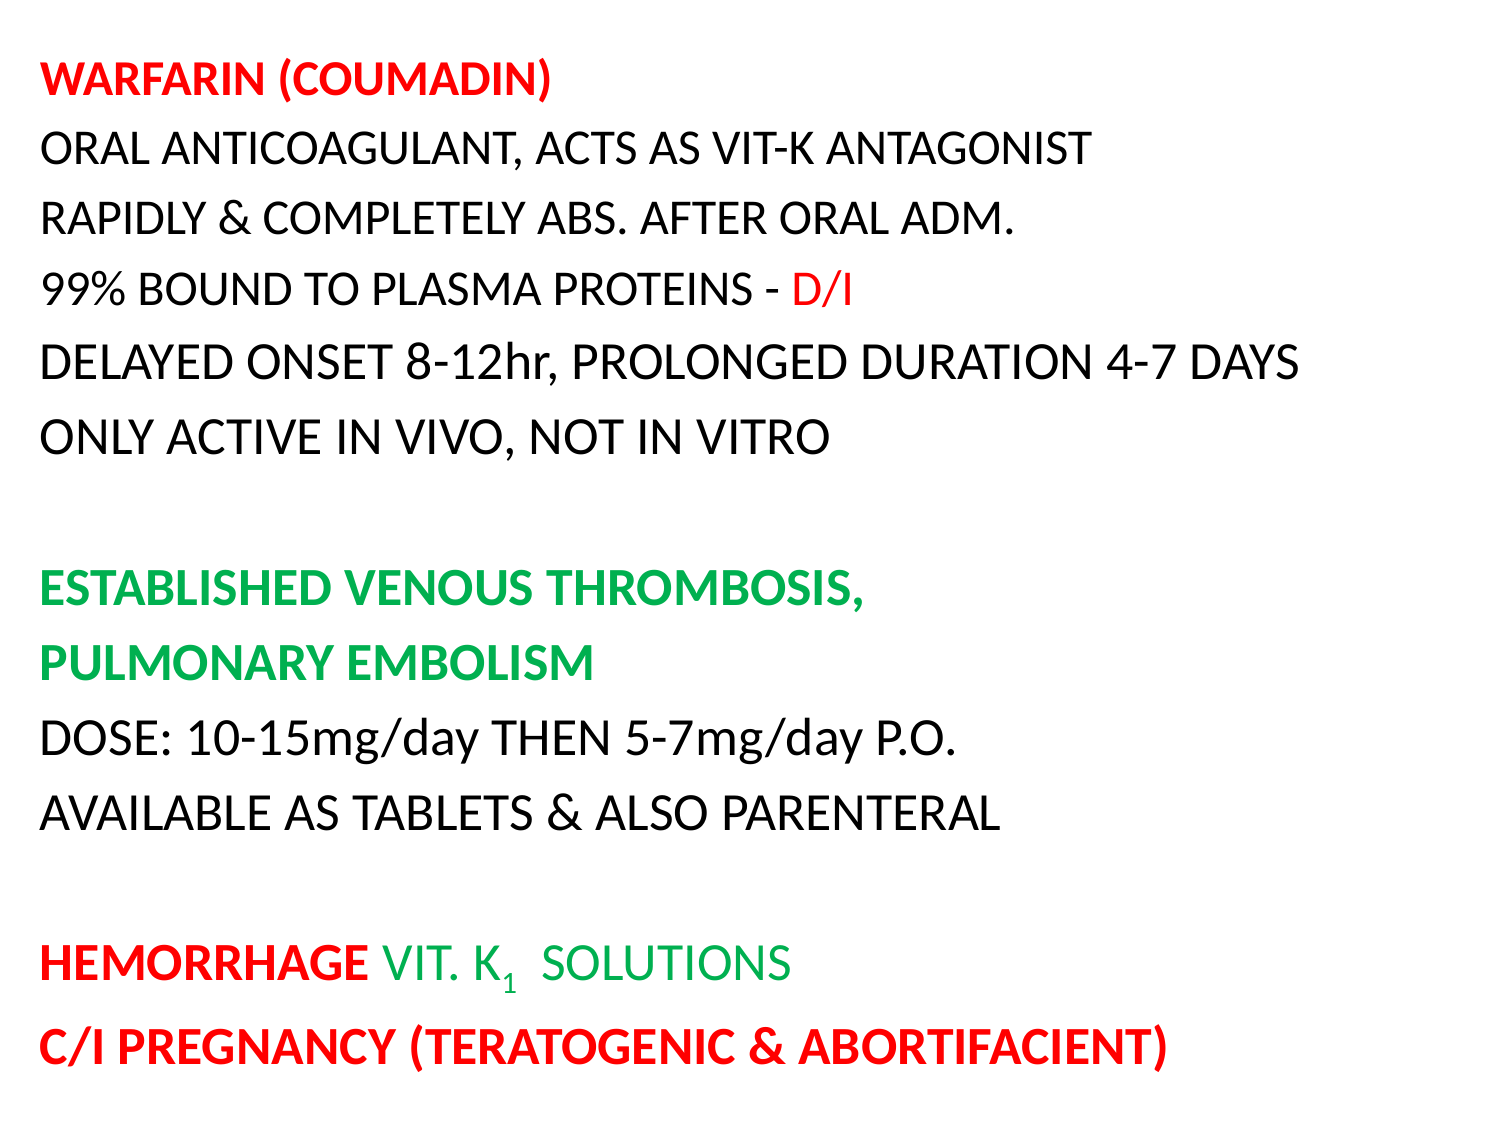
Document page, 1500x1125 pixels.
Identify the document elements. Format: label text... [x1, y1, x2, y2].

list WARFARIN (COUMADIN) ORAL ANTICOAGULANT, ACTS AS VIT-K ANTAGONIST RAPIDLY & COMPLETELY ABS. AFTER ORAL ADM. 99% BOUND TO PLASMA PROTEINS - D/I DELAYED ONSET 8-12hr, PROLONGED DURATION 4-7 DAYS ONLY ACTIVE IN VIVO, NOT IN VITRO ESTABLISHED VENOUS THROMBOSIS, PULMONARY EMBOLISM DOSE: 10-15mg/day THEN 5-7mg/day P.O. AVAILABLE AS TABLETS & ALSO PARENTERAL HEMORRHAGE VIT. K1 SOLUTIONS C/I PREGNANCY (TERATOGENIC & ABORTIFACIENT) [24, 37, 1463, 1088]
